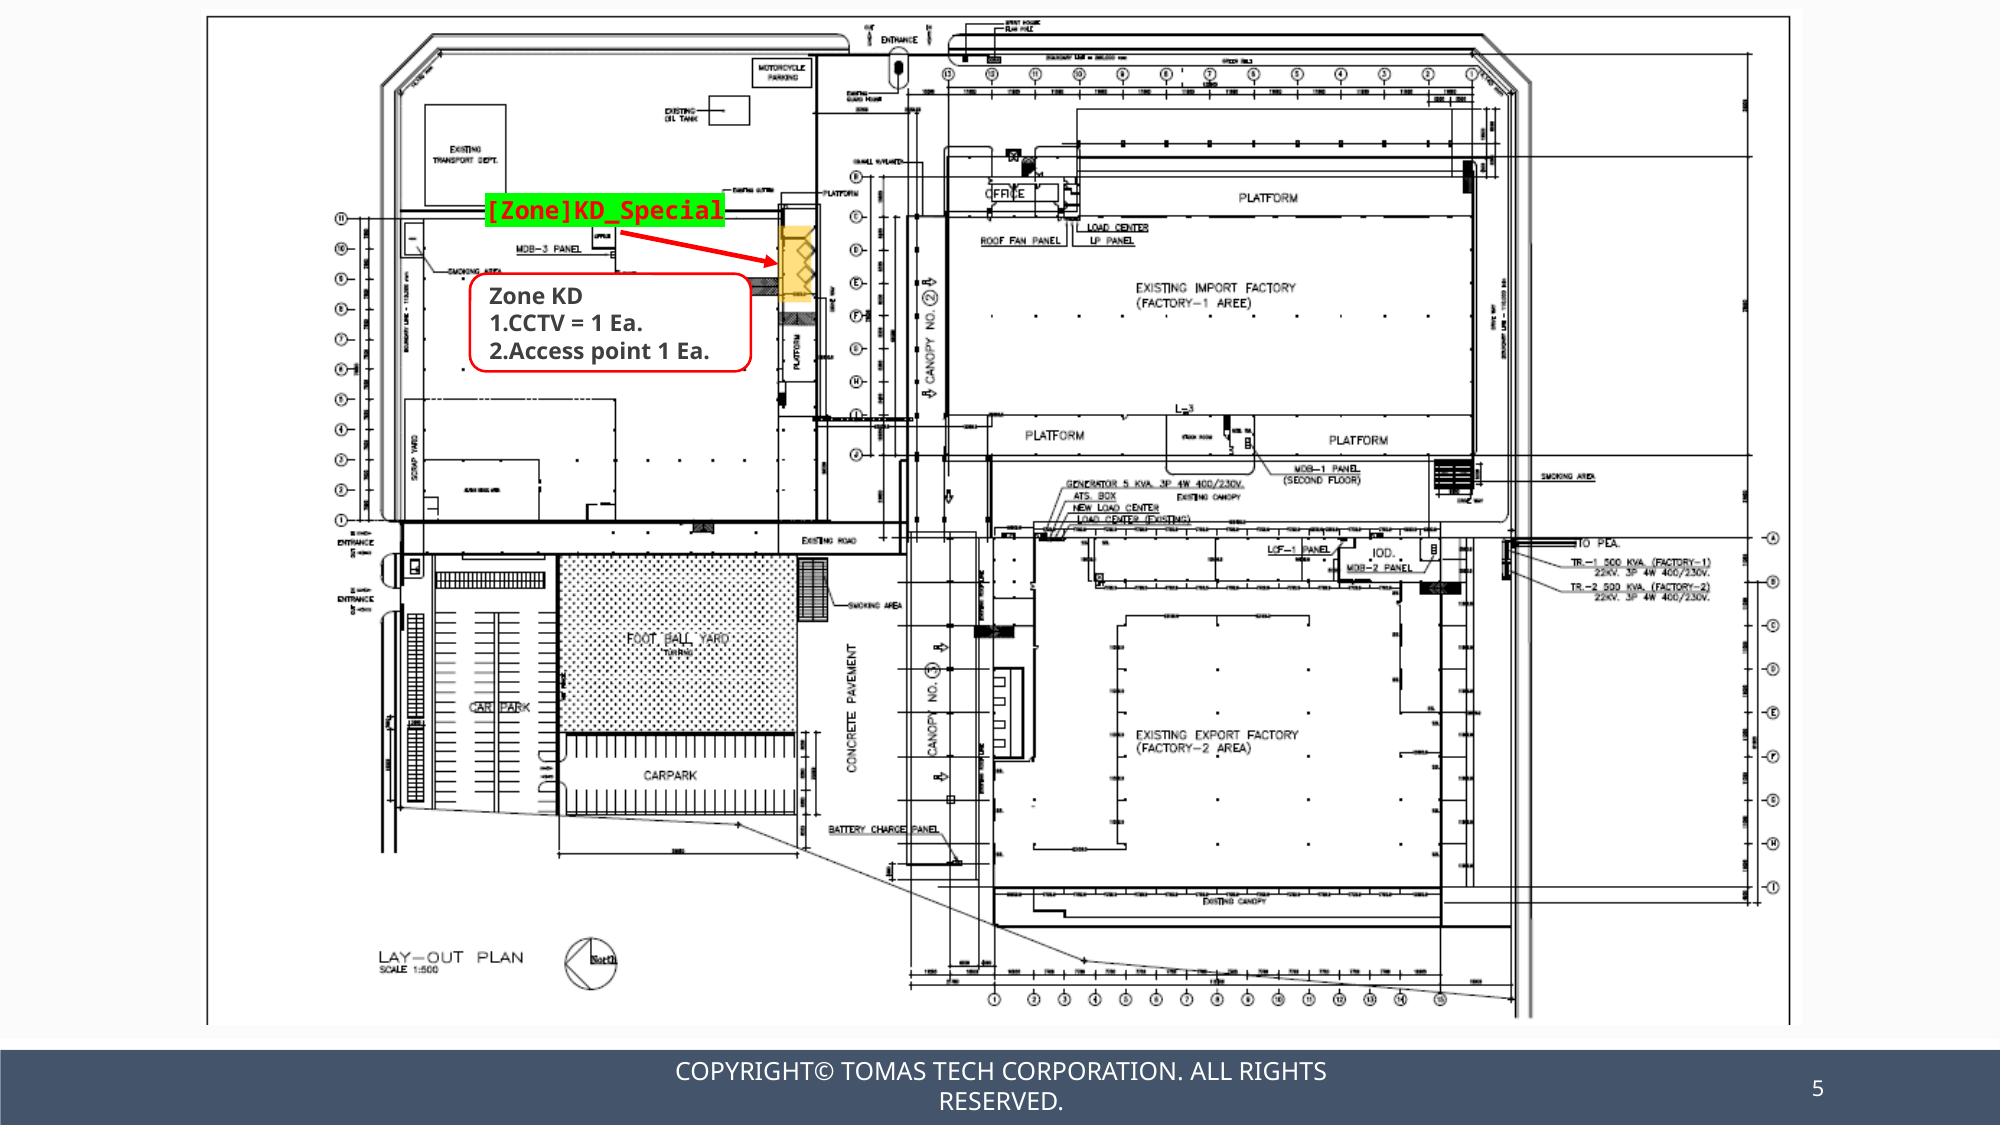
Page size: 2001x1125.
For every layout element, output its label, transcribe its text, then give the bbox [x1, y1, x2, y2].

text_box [620, 232, 779, 265]
picture [201, 9, 1803, 1025]
footer Copyright© TOMAS TECH CORPORATION. All rights reserved. [606, 1055, 1398, 1116]
slide_number 5 [1624, 1059, 1840, 1120]
